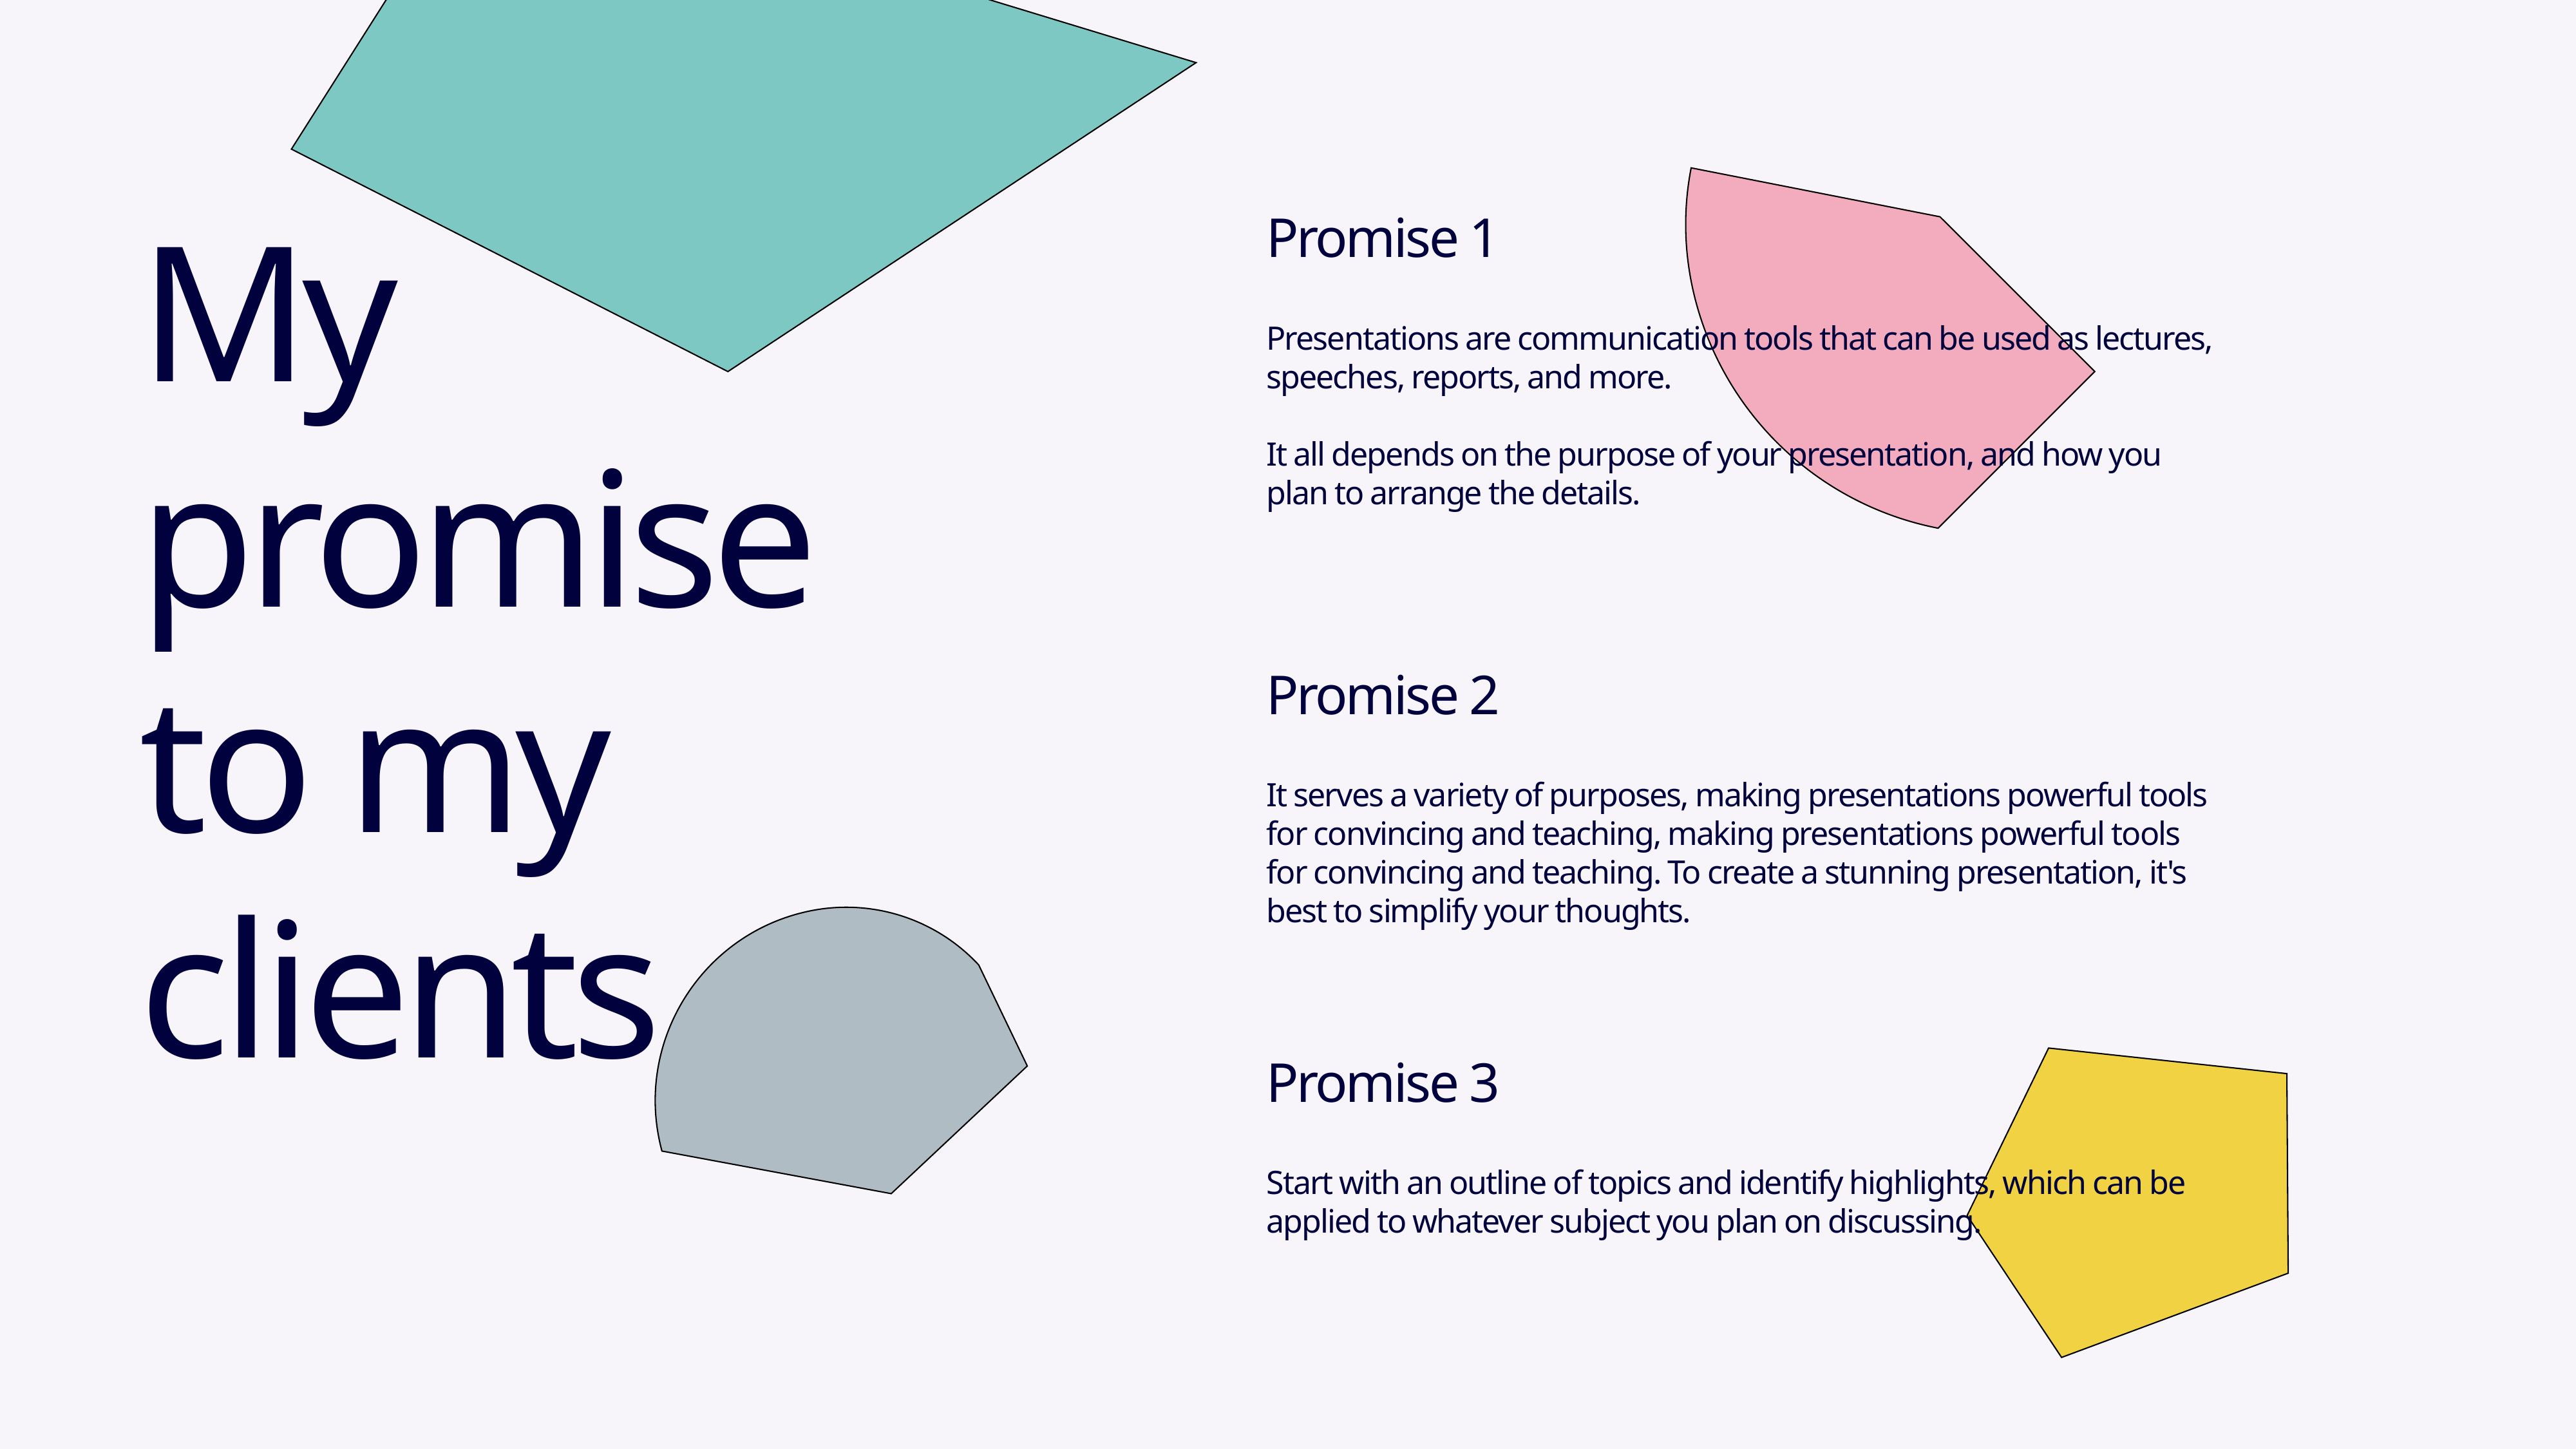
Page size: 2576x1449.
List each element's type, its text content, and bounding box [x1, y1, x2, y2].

text_box [655, 1101, 990, 1194]
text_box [1261, 650, 2228, 976]
text_box [1687, 167, 1821, 193]
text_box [1261, 1038, 2228, 1291]
text_box [291, 0, 1197, 189]
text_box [1261, 193, 2228, 558]
text_box [2017, 1067, 2289, 1358]
text_box [1005, 1019, 1028, 1088]
text_box My promise to my clients [134, 188, 1005, 1101]
